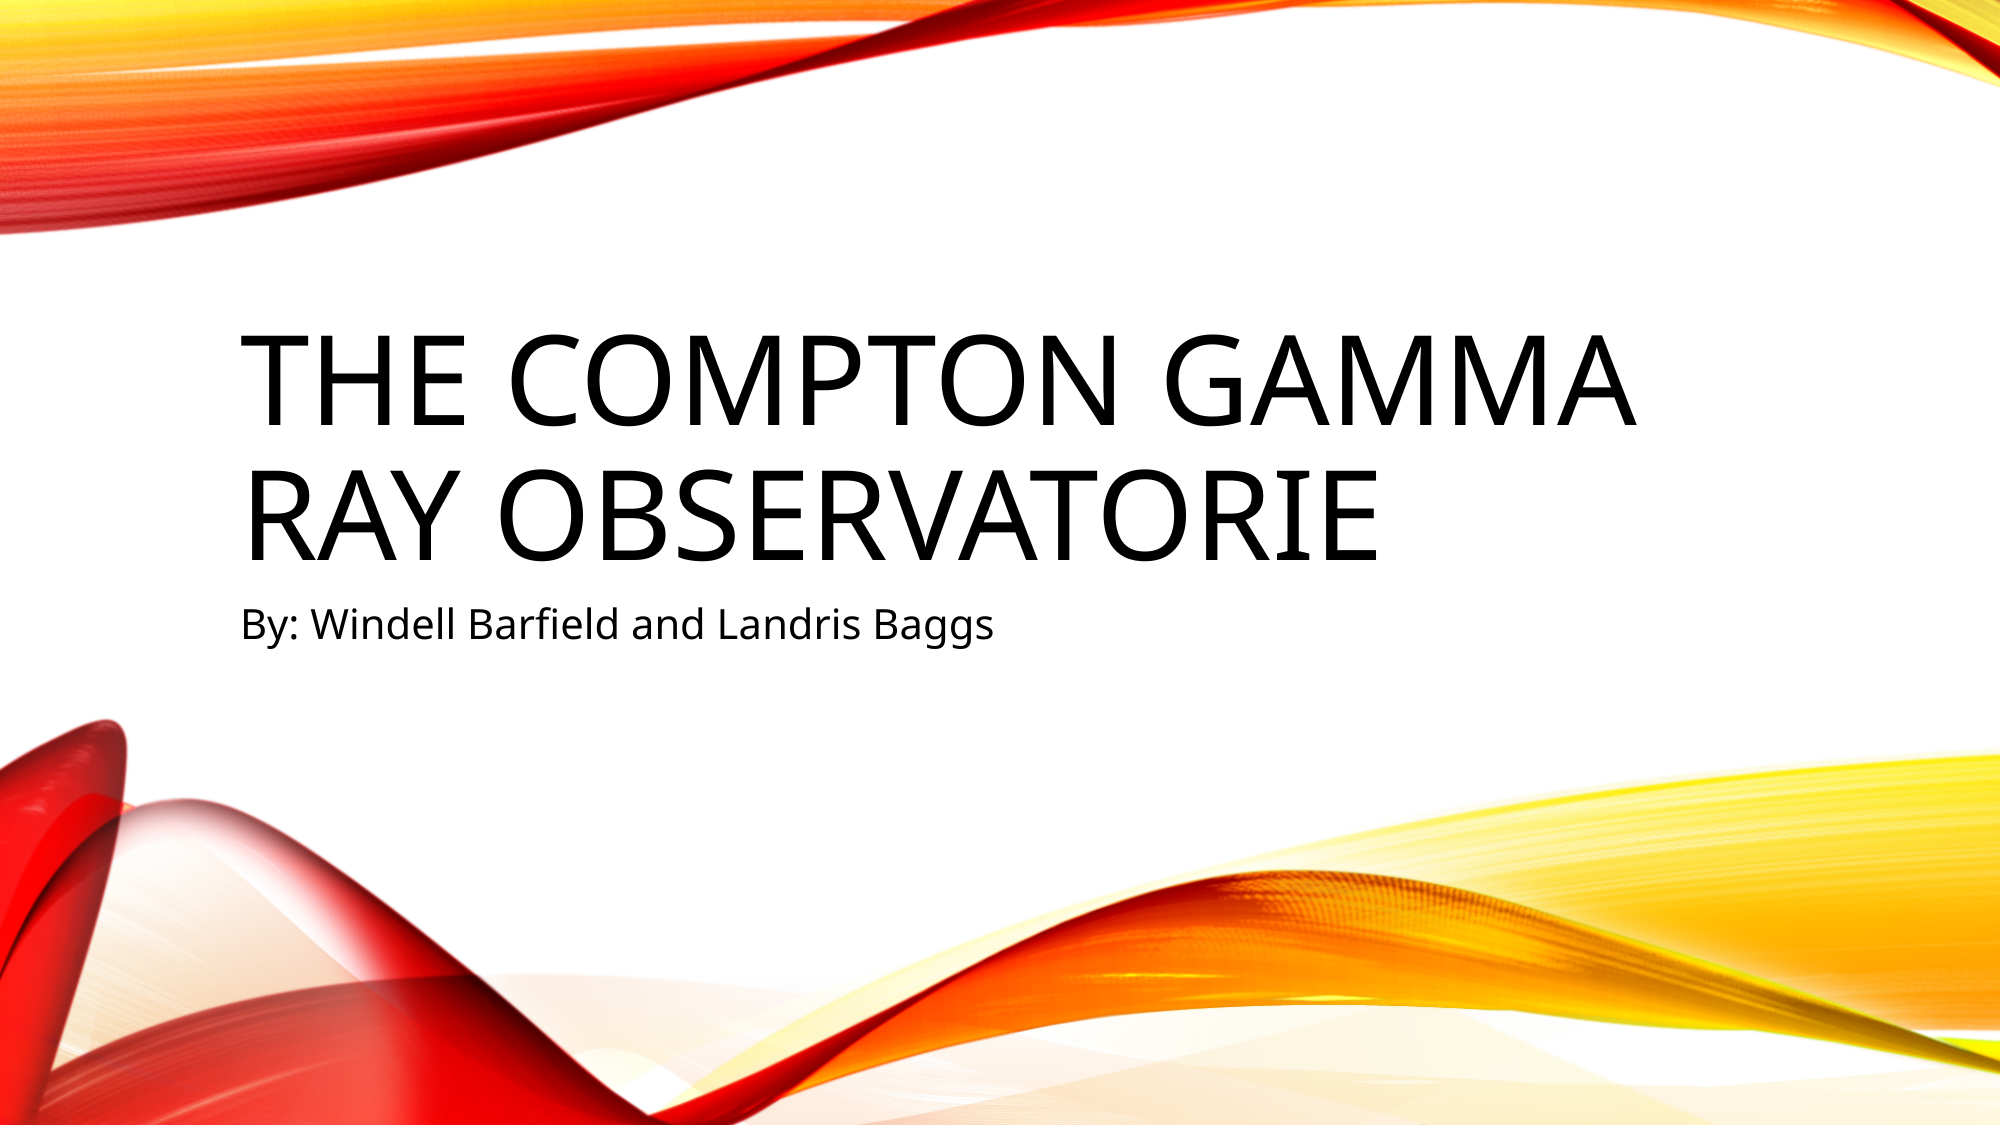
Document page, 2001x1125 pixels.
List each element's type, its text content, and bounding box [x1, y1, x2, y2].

picture [0, 717, 2000, 1125]
picture [0, 0, 2000, 237]
title The Compton gamma ray observatorie [225, 295, 1775, 595]
subtitle By: Windell Barfield and Landris Baggs [225, 595, 1775, 709]
